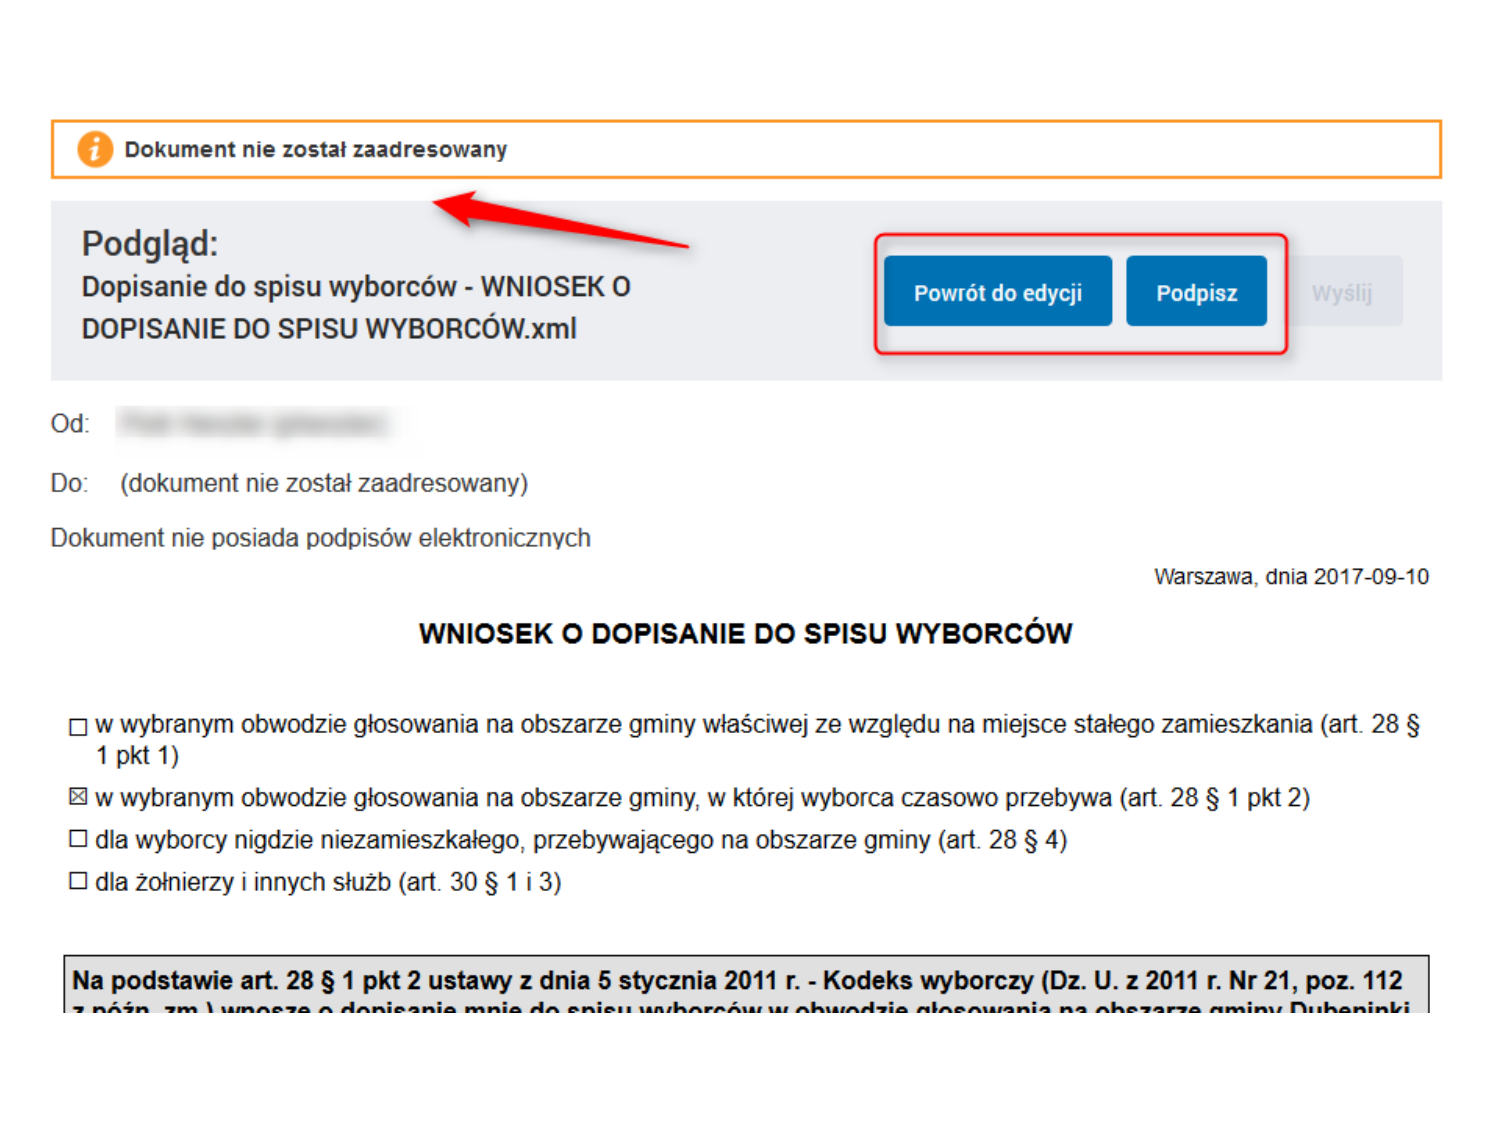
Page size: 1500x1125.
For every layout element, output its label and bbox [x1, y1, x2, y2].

picture [44, 111, 1456, 1013]
